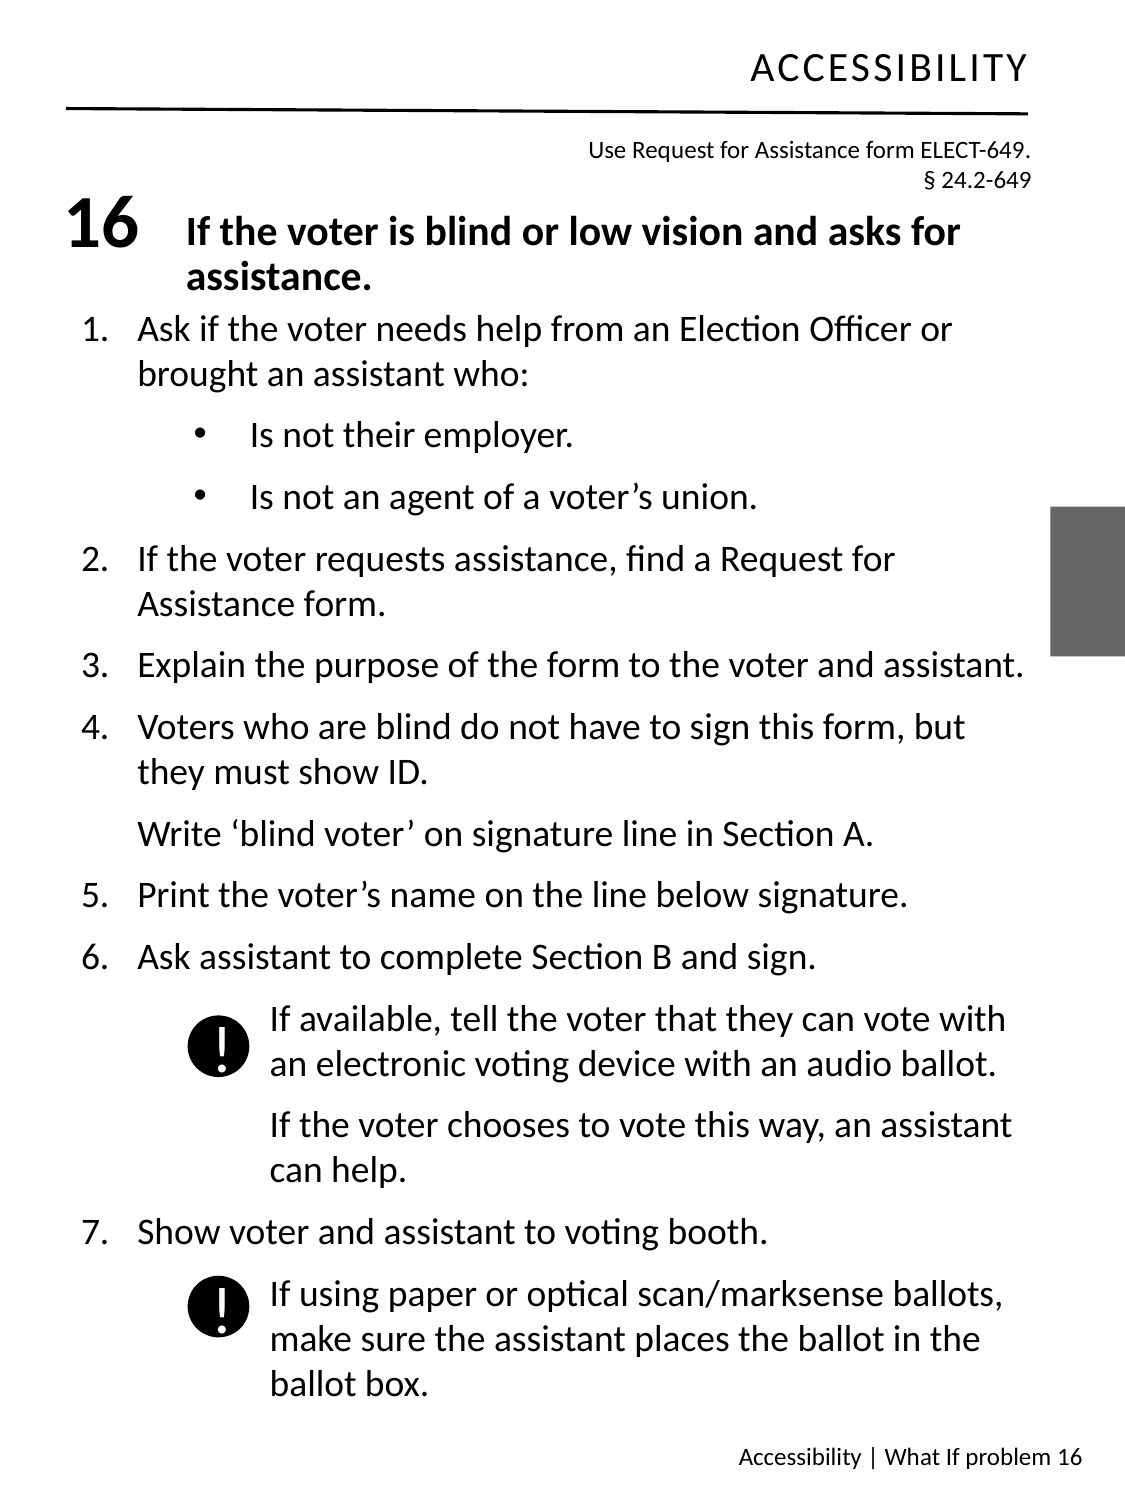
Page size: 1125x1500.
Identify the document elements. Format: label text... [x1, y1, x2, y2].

list Ask if the voter needs help from an Election Officer or brought an assistant who: Is not their employer. Is not an agent of a voter’s union. If the voter requests assistance, find a Request for Assistance form. Explain the purpose of the form to the voter and assistant. Voters who are blind do not have to sign this form, but they must show ID. Write ‘blind voter’ on signature line in Section A. Print the voter’s name on the line below signature. Ask assistant to complete Section B and sign. If available, tell the voter that they can vote with an electronic voting device with an audio ballot. If the voter chooses to vote this way, an assistant can help. Show voter and assistant to voting booth. If using paper or optical scan/marksense ballots, make sure the assistant places the ballot in the ballot box. [65, 340, 1051, 1242]
text_box Use Request for Assistance form ELECT-649. § 24.2-649 [573, 126, 1047, 201]
list 16 [48, 175, 188, 340]
text_box Accessibility | What If problem 16 [724, 1433, 1125, 1478]
list If the voter is blind or low vision and asks for assistance. [170, 202, 1051, 453]
text_box ! [186, 1274, 251, 1339]
text_box ! [186, 1014, 251, 1079]
